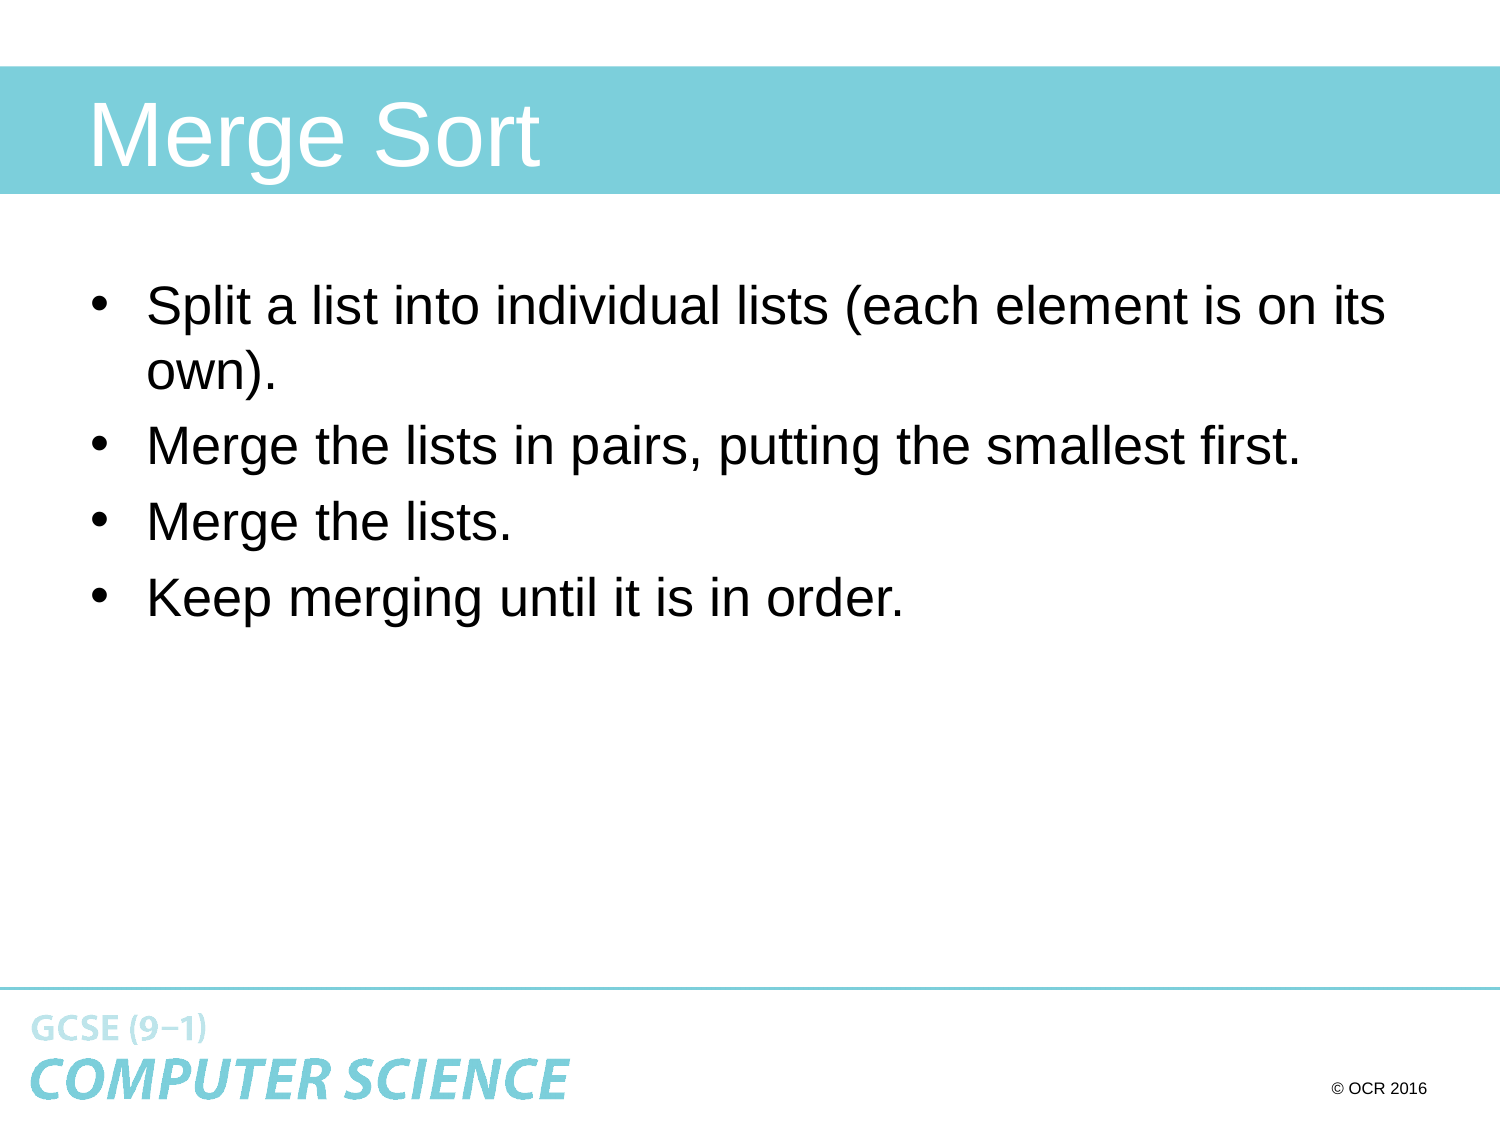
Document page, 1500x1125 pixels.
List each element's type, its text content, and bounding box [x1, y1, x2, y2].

picture [0, 987, 1500, 1124]
title Merge Sort [0, 66, 1500, 194]
list Split a list into individual lists (each element is on its own). Merge the lists in pairs, putting the smallest first. Merge the lists. Keep merging until it is in order. [75, 262, 1425, 965]
